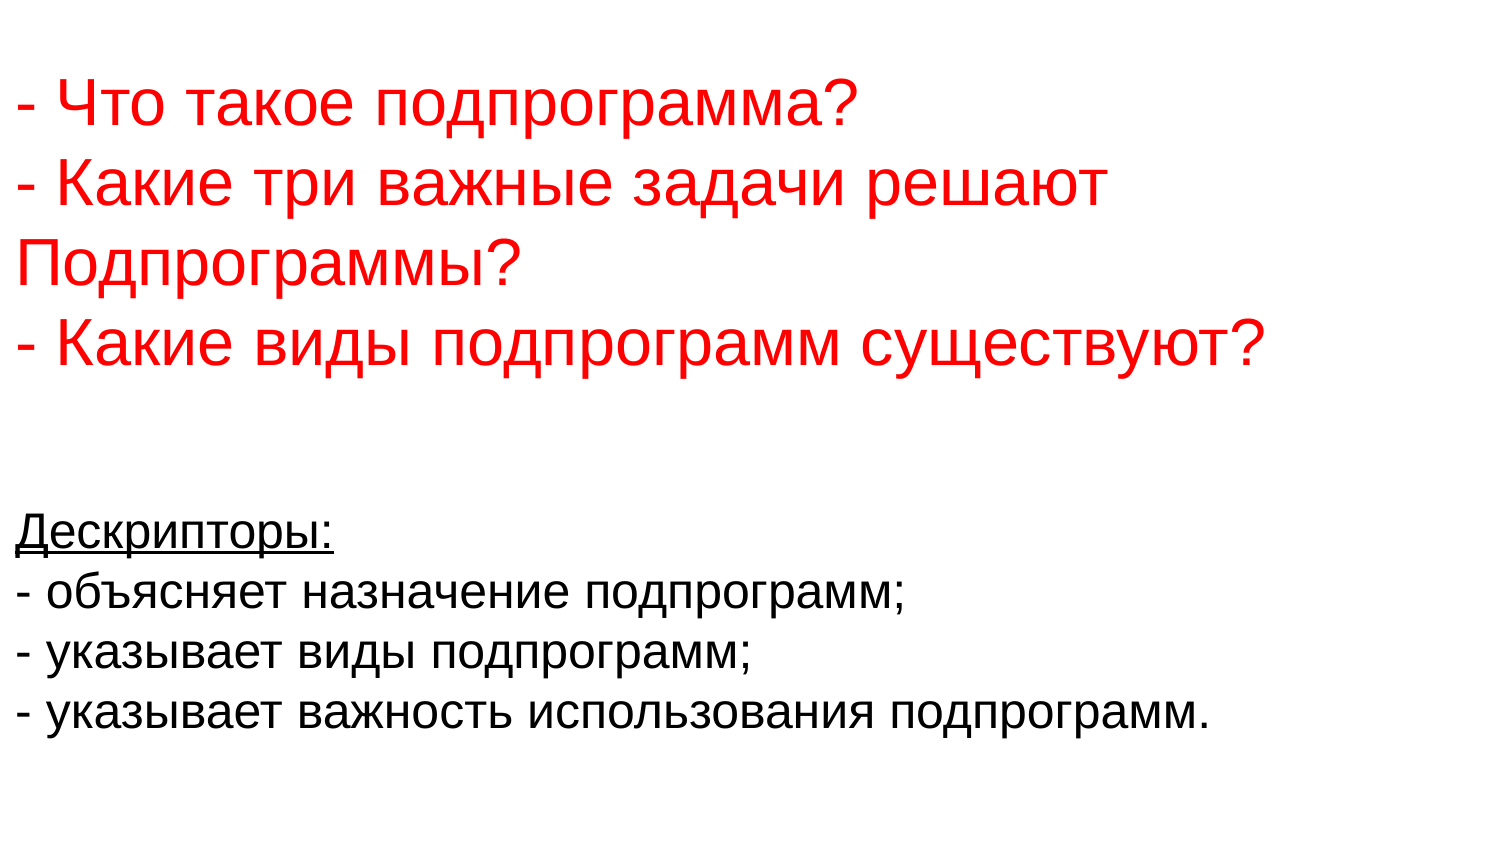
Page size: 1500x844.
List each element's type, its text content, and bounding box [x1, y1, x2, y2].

text_box - Что такое подпрограмма? - Какие три важные задачи решают Подпрограммы? - Какие виды подпрограмм существуют? Дескрипторы: - объясняет назначение подпрограмм; - указывает виды подпрограмм; - указывает важность использования подпрограмм. [0, 51, 1500, 753]
